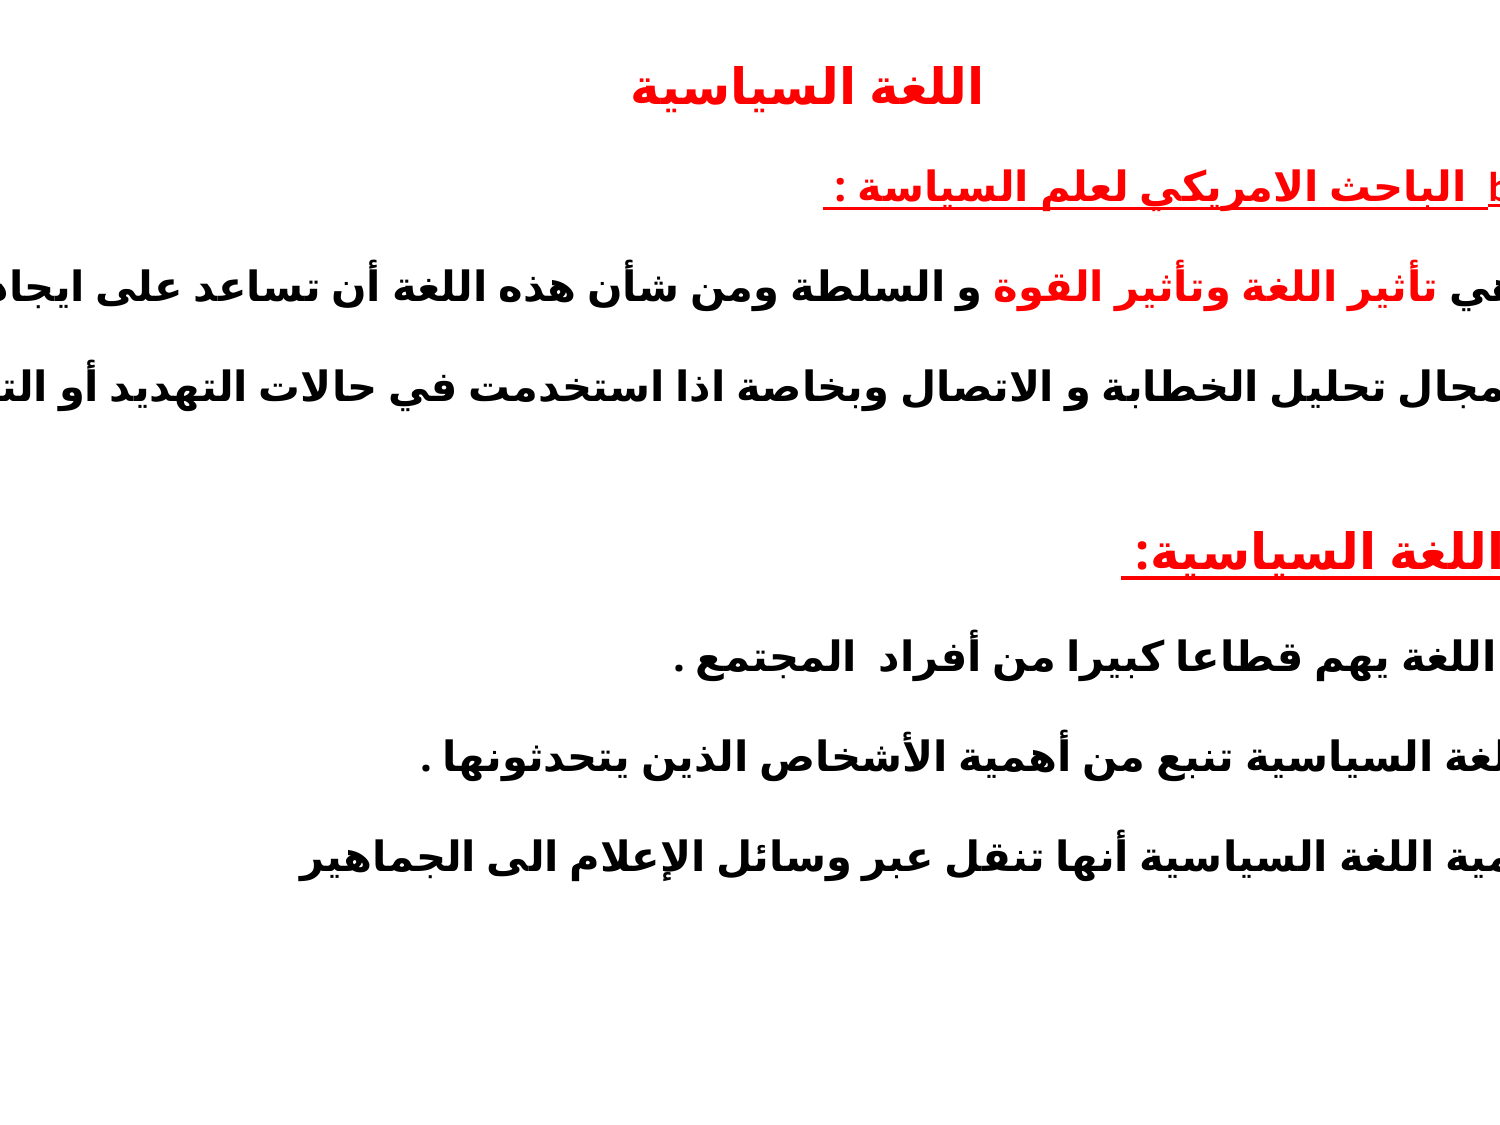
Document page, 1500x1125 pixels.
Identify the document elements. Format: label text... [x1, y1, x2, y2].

text_box تعريف بيل bell الباحث الامريكي لعلم السياسة : إن السياسة هي تأثير اللغة وتأثير القوة و السلطة ومن شأن هذه اللغة أن تساعد على ايجاد إطار أساس للباحثين في مجال تحليل الخطابة و الاتصال وبخاصة اذا استخدمت في حالات التهديد أو التحذير أو الهيمنة ” أهمية تأثير اللغة السياسية: 1- أن مضمون اللغة يهم قطاعا كبيرا من أفراد المجتمع . 2- أن أهمية اللغة السياسية تنبع من أهمية الأشخاص الذين يتحدثونها . 3- يزيد من أهمية اللغة السياسية أنها تنقل عبر وسائل الإعلام الى الجماهير [0, 152, 1500, 1078]
text_box اللغة السياسية [602, 46, 1000, 122]
